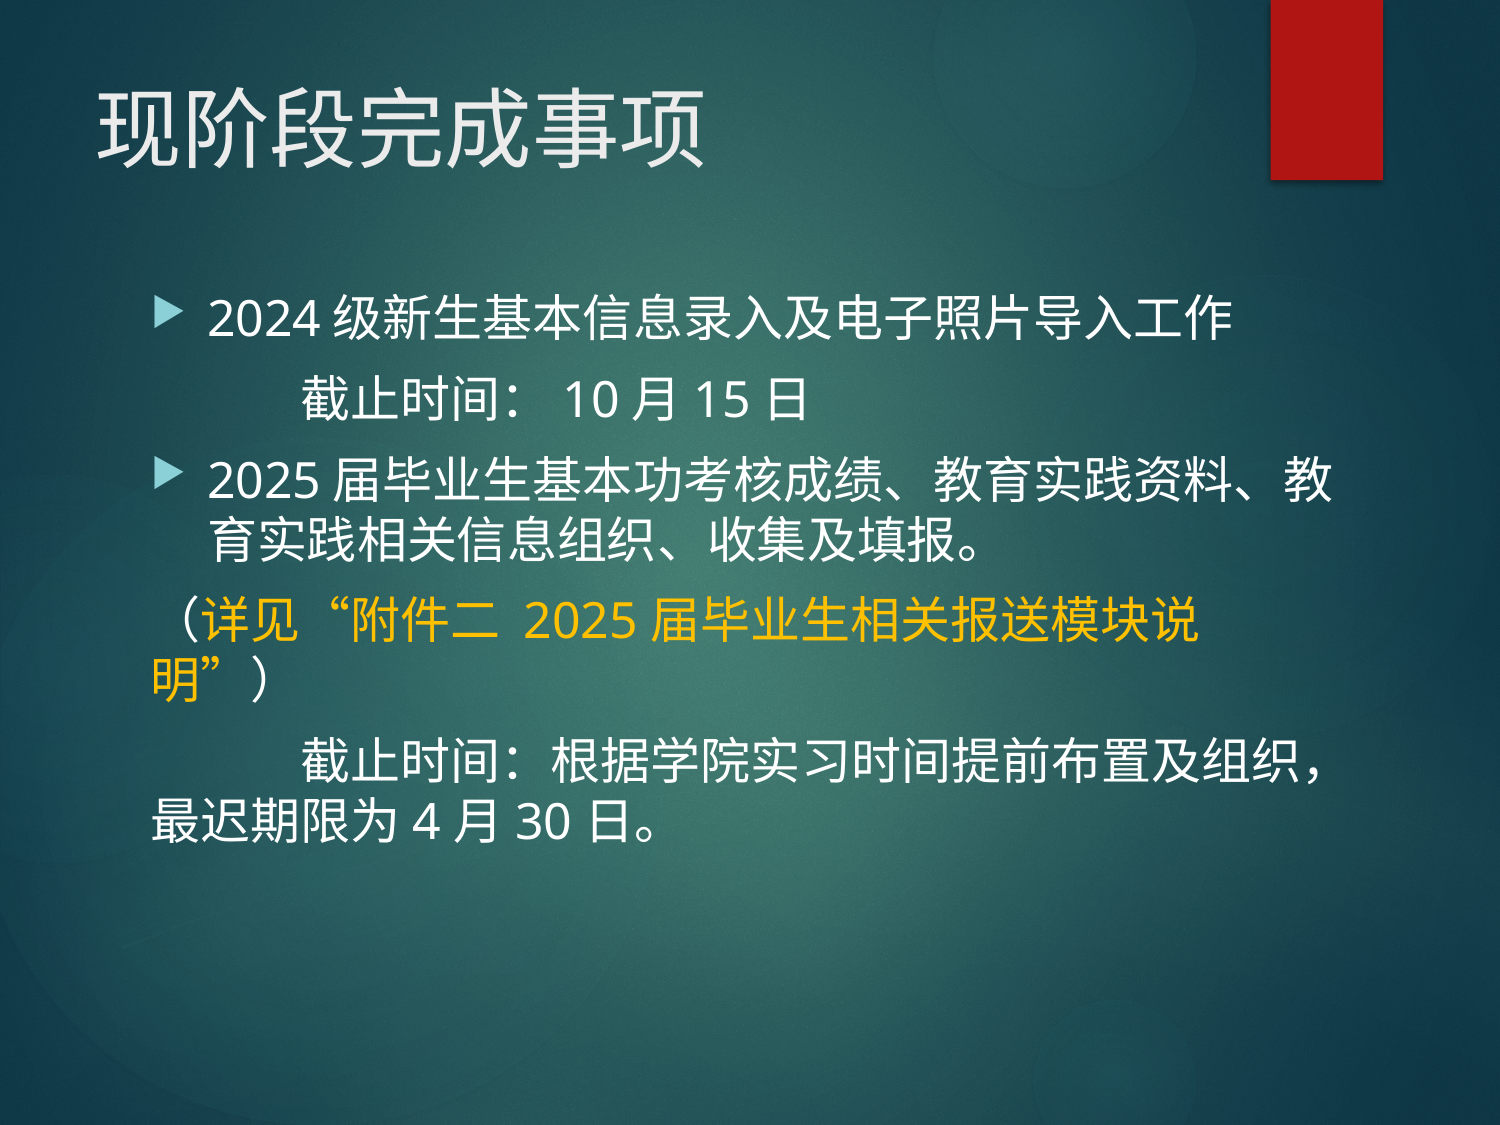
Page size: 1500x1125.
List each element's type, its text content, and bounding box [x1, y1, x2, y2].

list 2024级新生基本信息录入及电子照片导入工作 截止时间：10月15日 2025届毕业生基本功考核成绩、教育实践资料、教育实践相关信息组织、收集及填报。 （详见“附件二 2025届毕业生相关报送模块说明”） 截止时间：根据学院实习时间提前布置及组织，最迟期限为4月30日。 [135, 278, 1353, 968]
title 现阶段完成事项 [79, 66, 1237, 297]
